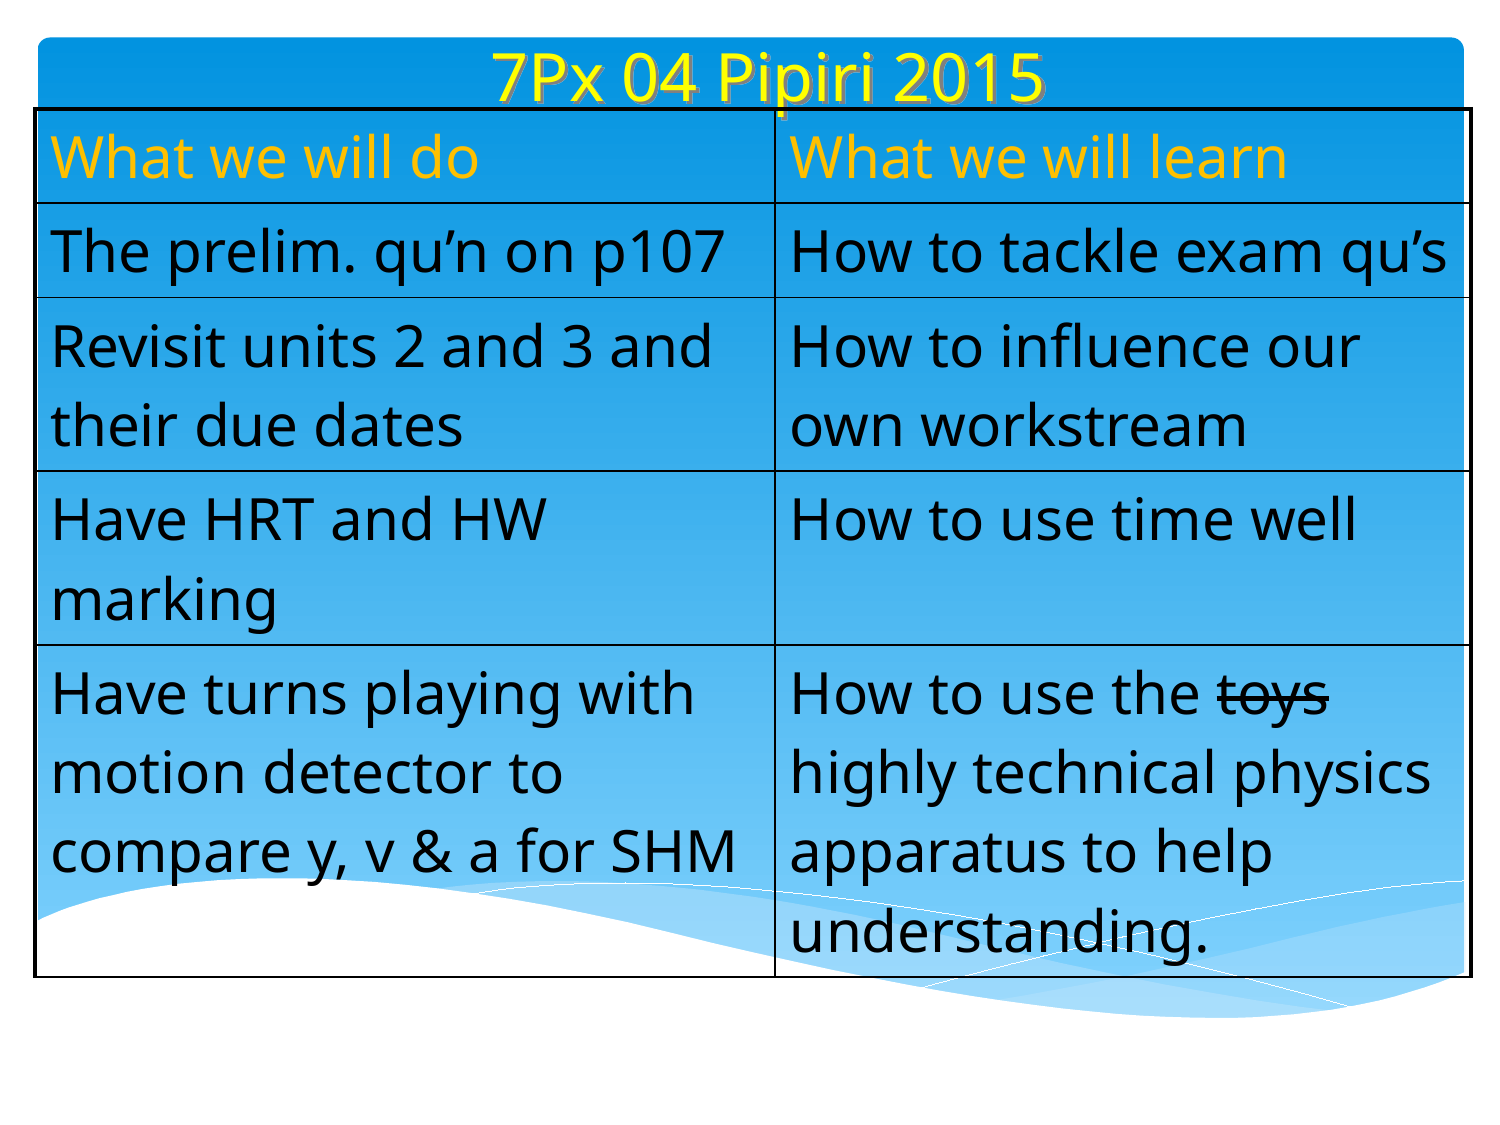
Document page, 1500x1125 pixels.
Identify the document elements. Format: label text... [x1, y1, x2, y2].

table_cell Revisit units 2 and 3 and their due dates [37, 298, 774, 470]
table_header What we will learn [776, 111, 1469, 202]
table_cell Have turns playing with motion detector to compare y, v & a for SHM [37, 646, 774, 976]
table_cell Have HRT and HW marking [37, 472, 774, 644]
table_cell How to use the toys highly technical physics apparatus to help understanding. [776, 646, 1469, 976]
table_header What we will do [37, 111, 774, 202]
table_cell How to influence our own workstream [776, 298, 1469, 470]
table_cell How to tackle exam qu’s [776, 204, 1469, 297]
table_cell The prelim. qu’n on p107 [37, 204, 774, 297]
table_cell How to use time well [776, 472, 1469, 644]
text_box 7Px 04 Pipiri 2015 [162, 24, 1375, 107]
